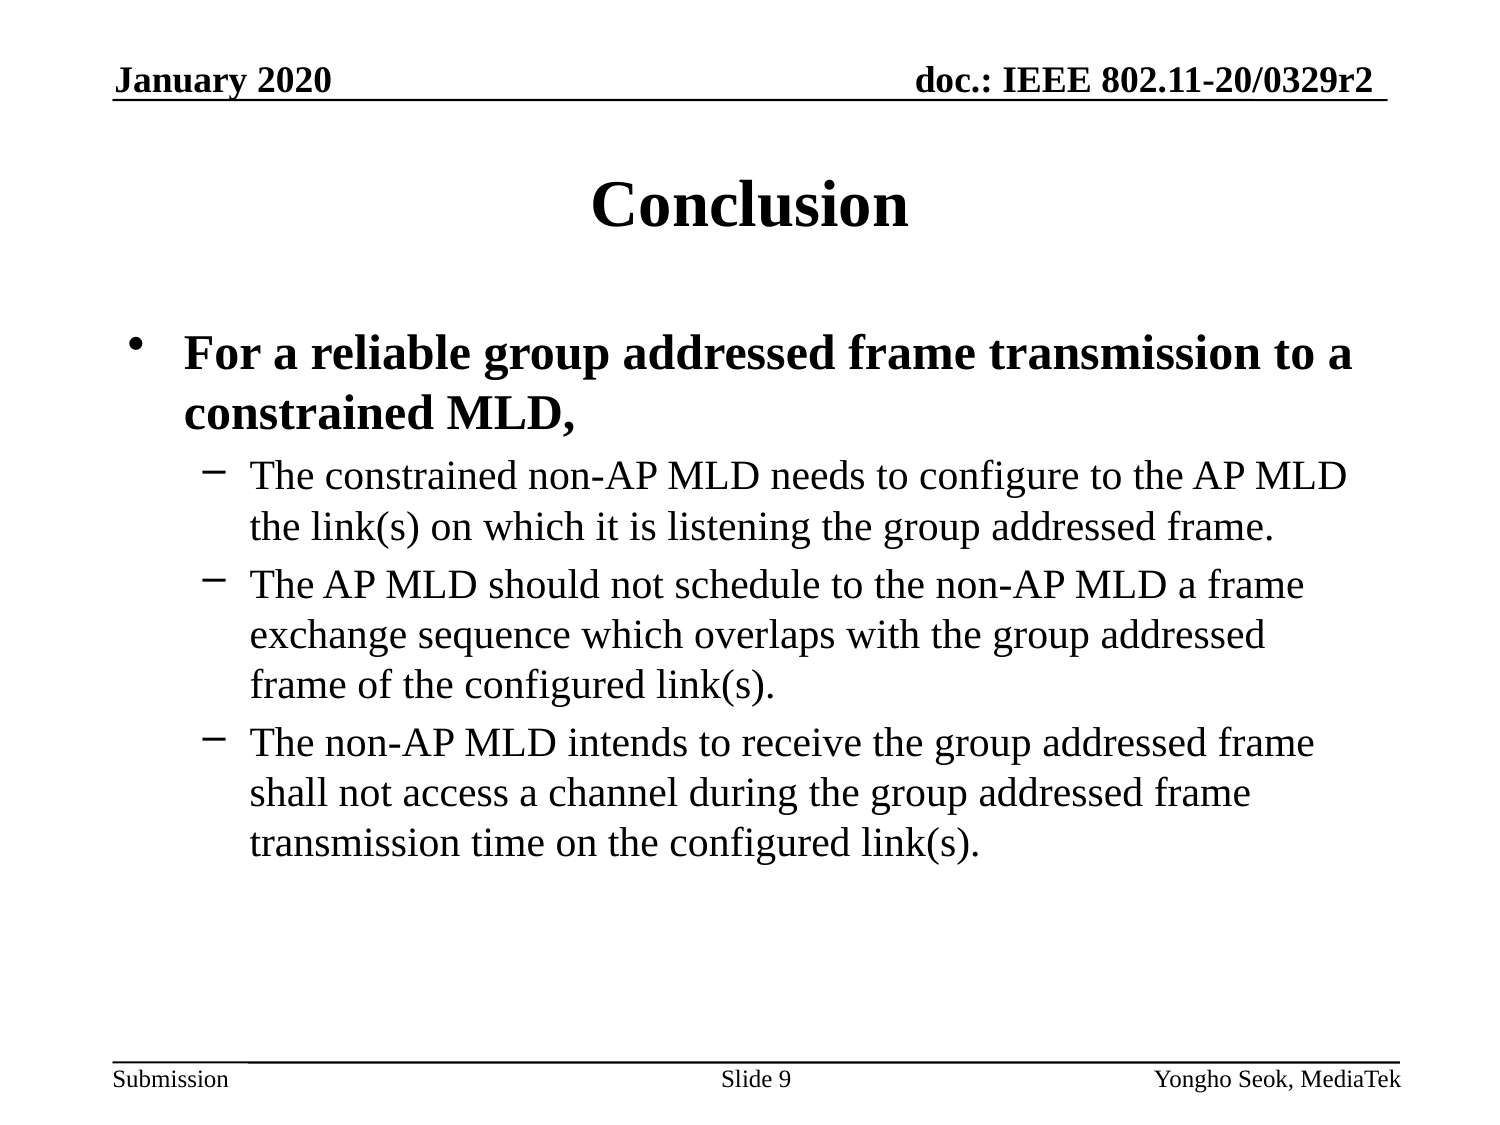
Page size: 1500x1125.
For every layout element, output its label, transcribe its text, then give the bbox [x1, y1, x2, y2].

title Conclusion [0, 112, 1500, 288]
list For a reliable group addressed frame transmission to a constrained MLD, The constrained non-AP MLD needs to configure to the AP MLD the link(s) on which it is listening the group addressed frame. The AP MLD should not schedule to the non-AP MLD a frame exchange sequence which overlaps with the group addressed frame of the configured link(s). The non-AP MLD intends to receive the group addressed frame shall not access a channel during the group addressed frame transmission time on the configured link(s). [112, 312, 1388, 988]
footer Yongho Seok, MediaTek [1150, 1061, 1402, 1093]
slide_number Slide 9 [712, 1061, 800, 1093]
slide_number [114, 54, 335, 101]
